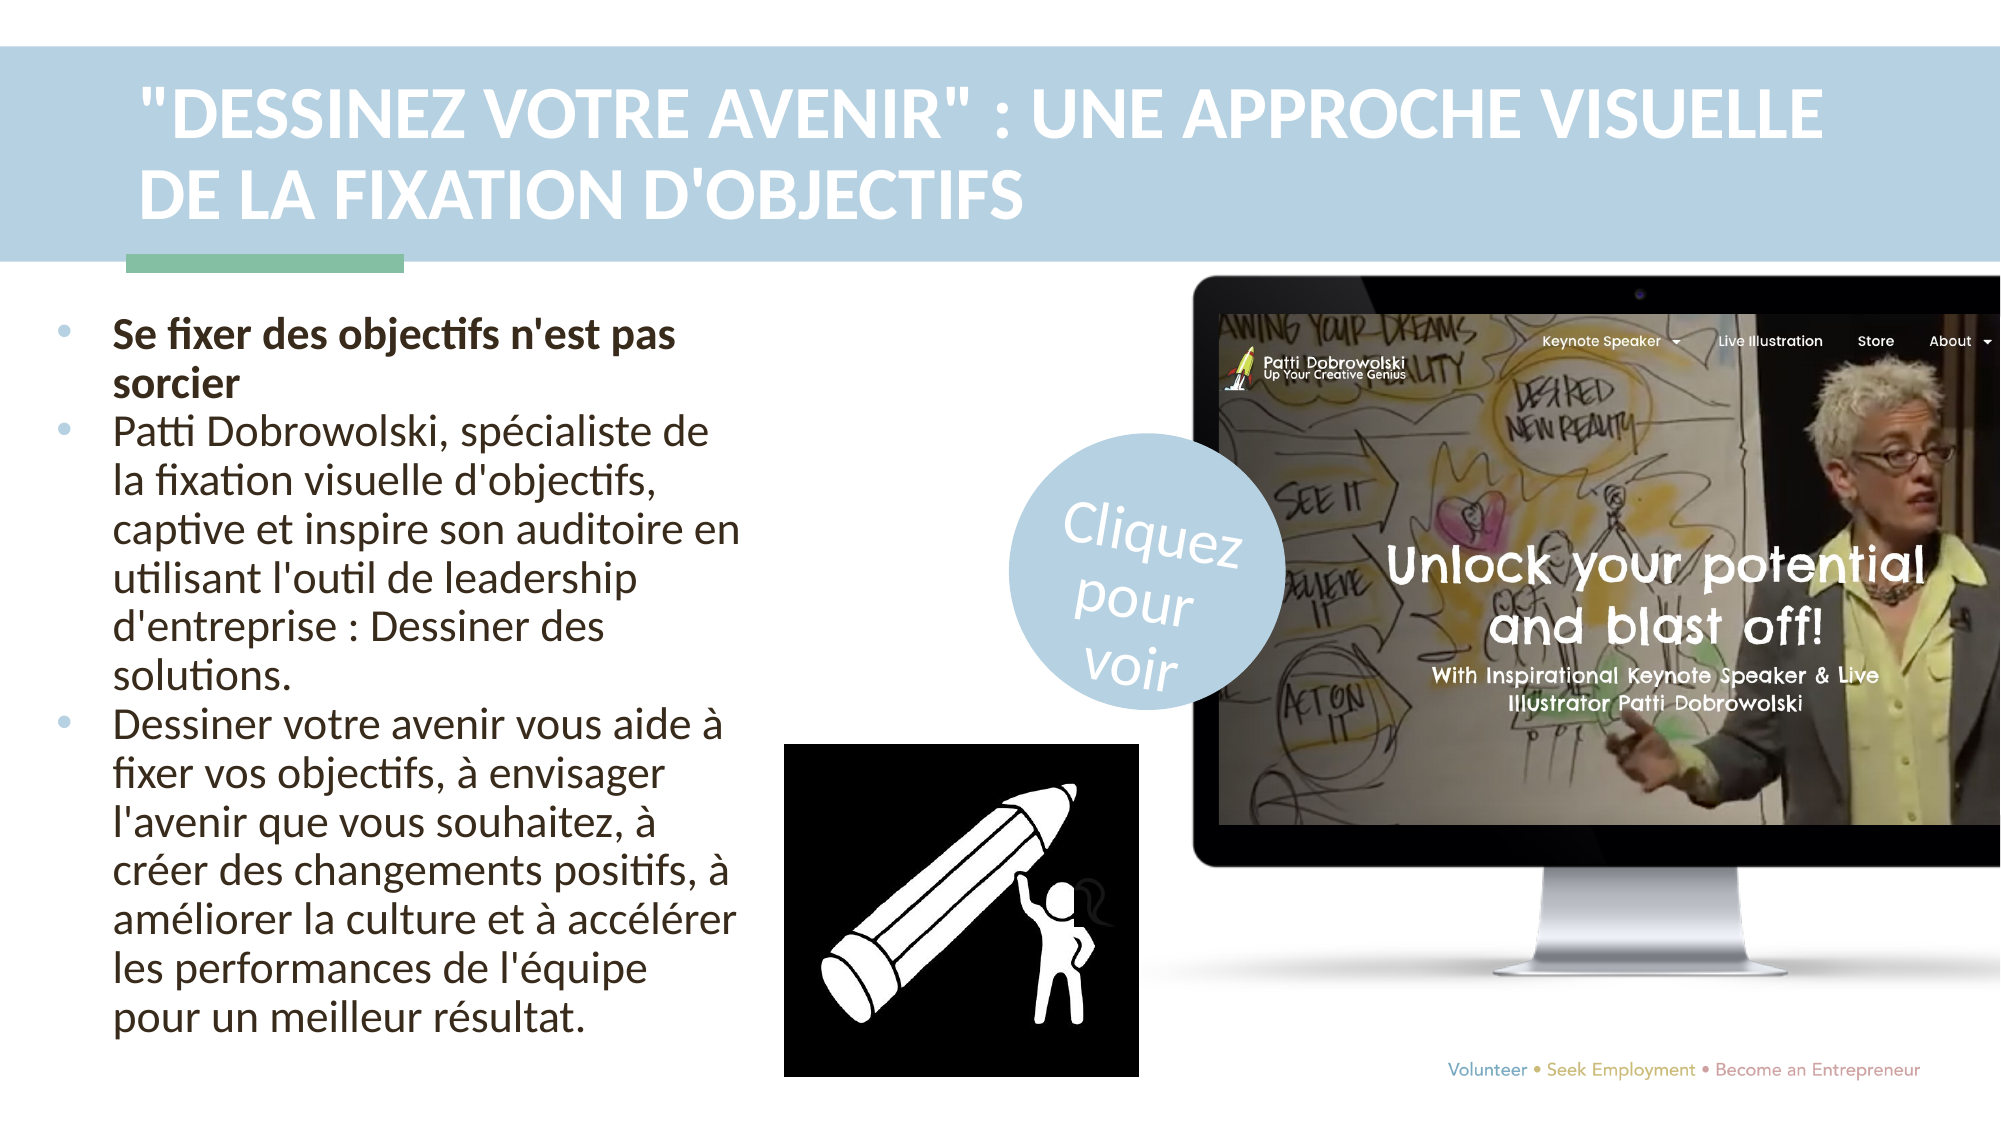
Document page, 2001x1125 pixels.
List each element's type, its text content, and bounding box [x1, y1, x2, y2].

list Se fixer des objectifs n'est pas sorcier Patti Dobrowolski, spécialiste de la fixation visuelle d'objectifs, captive et inspire son auditoire en utilisant l'outil de leadership d'entreprise : Dessiner des solutions. Dessiner votre avenir vous aide à fixer vos objectifs, à envisager l'avenir que vous souhaitez, à créer des changements positifs, à améliorer la culture et à accélérer les performances de l'équipe pour un meilleur résultat. [41, 302, 758, 842]
picture [1418, 1046, 1971, 1103]
picture [1218, 262, 2001, 1042]
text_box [1067, 710, 2000, 1042]
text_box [783, 744, 1139, 1077]
list "DESSINEZ VOTRE AVENIR" : UNE APPROCHE VISUELLE DE LA FIXATION D'OBJECTIFS [123, 62, 1904, 247]
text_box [1008, 433, 1286, 710]
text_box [1067, 262, 2000, 433]
